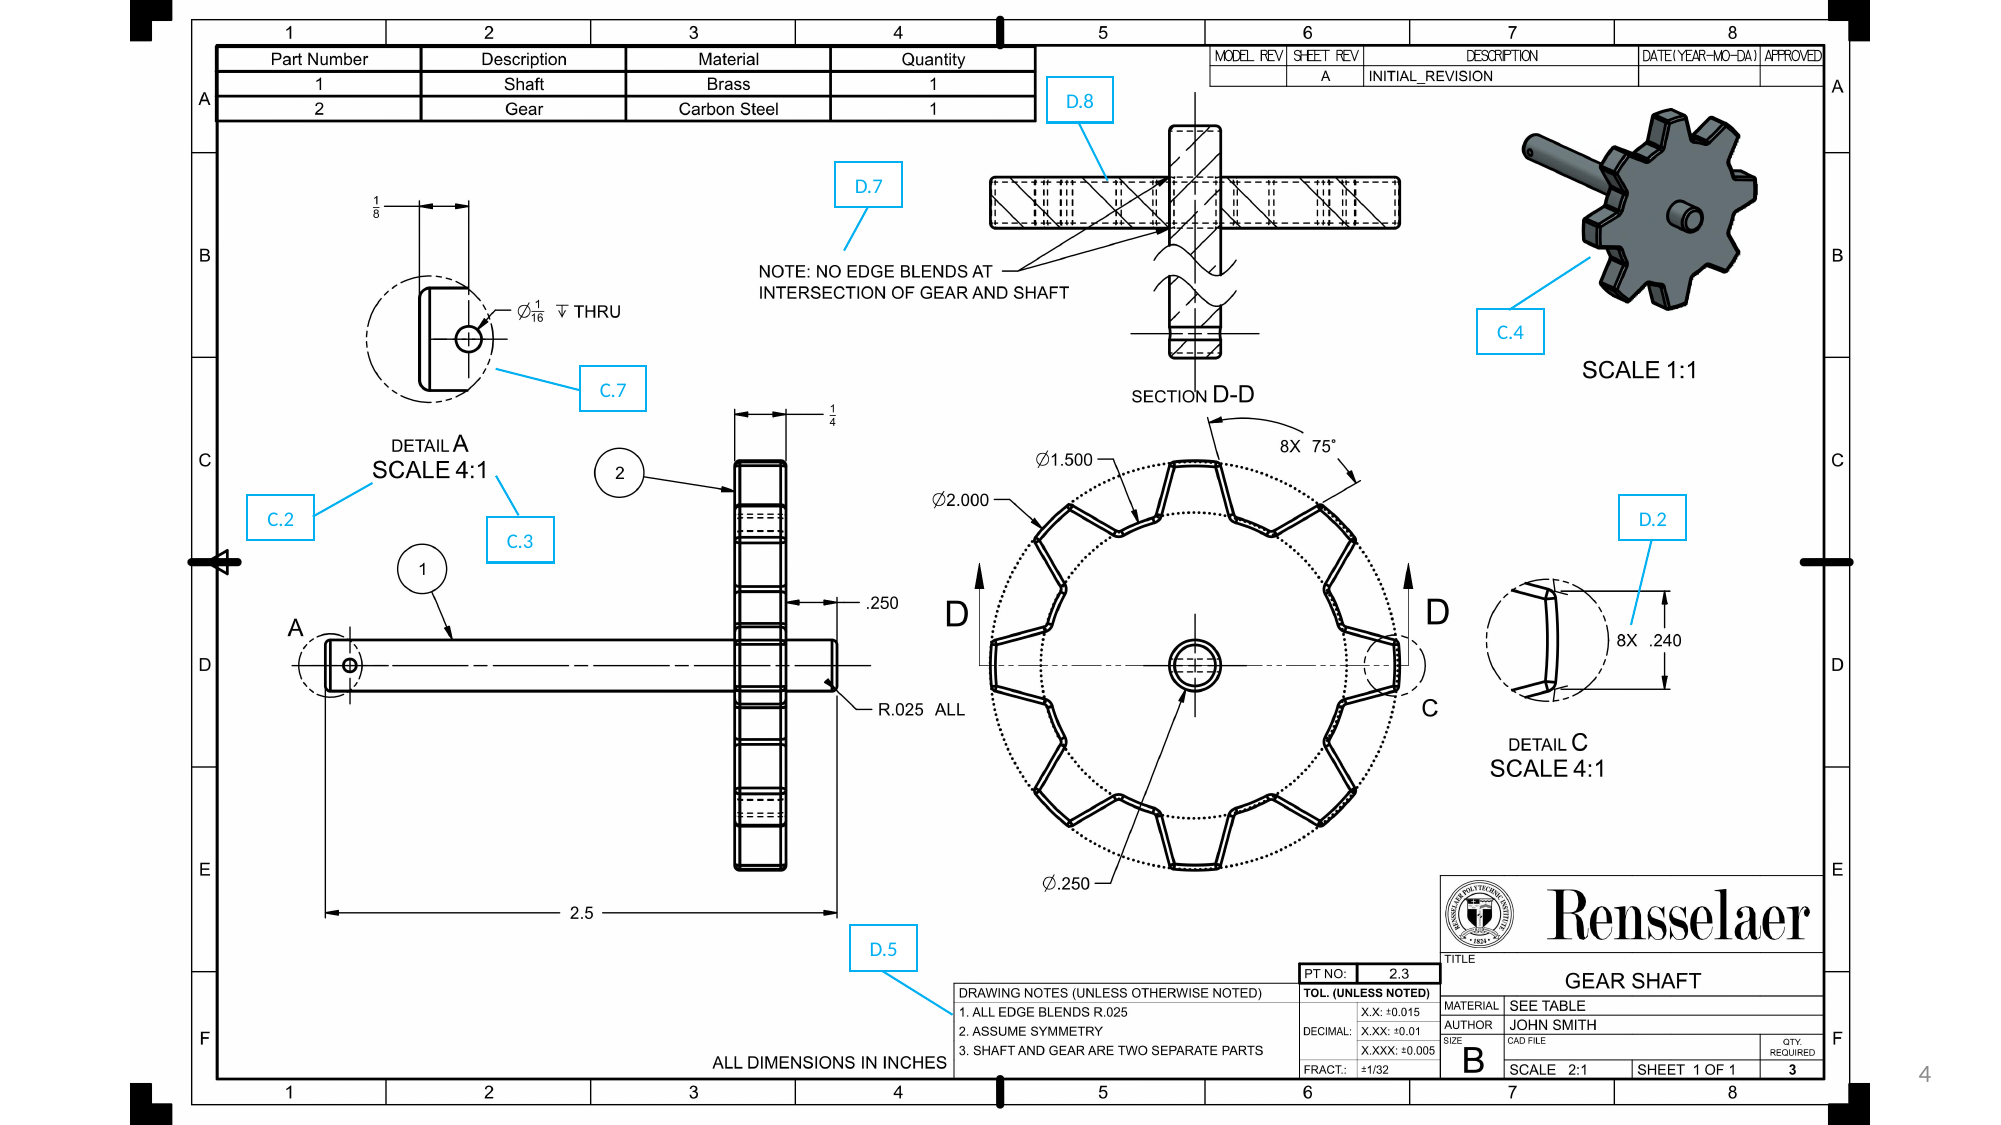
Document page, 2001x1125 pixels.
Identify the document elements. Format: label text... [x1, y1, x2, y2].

slide_number 4 [1870, 1042, 1947, 1103]
picture [130, 0, 1870, 1125]
